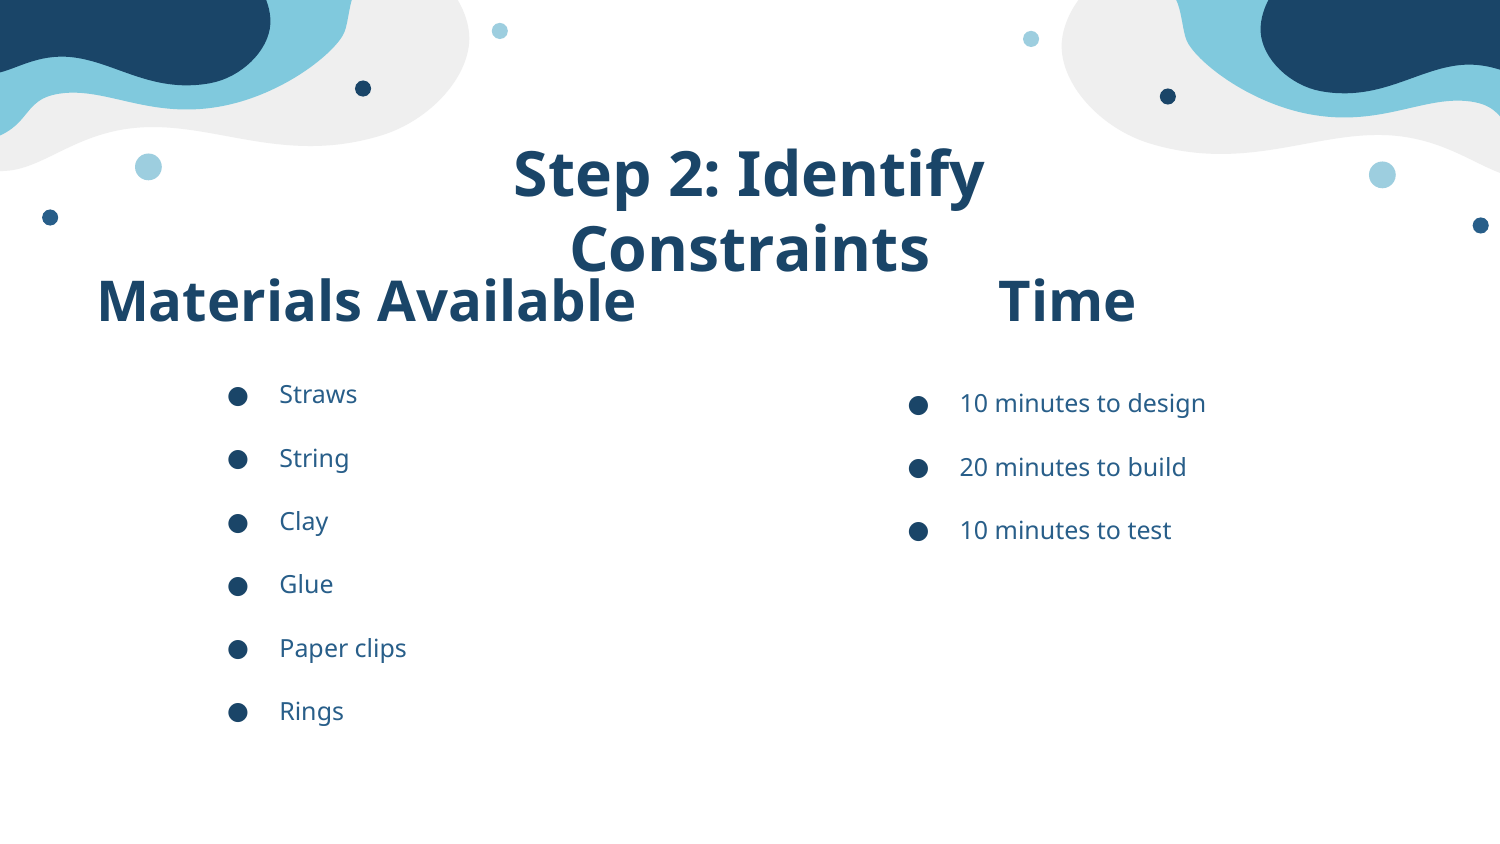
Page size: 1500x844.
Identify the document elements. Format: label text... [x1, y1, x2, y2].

subtitle 10 minutes to design 20 minutes to build 10 minutes to test [869, 372, 1314, 600]
subtitle Materials Available [67, 269, 666, 329]
subtitle Time [846, 269, 1290, 329]
subtitle Straws String Clay Glue Paper clips Rings [189, 364, 544, 786]
title Step 2: Identify Constraints [314, 119, 1186, 214]
